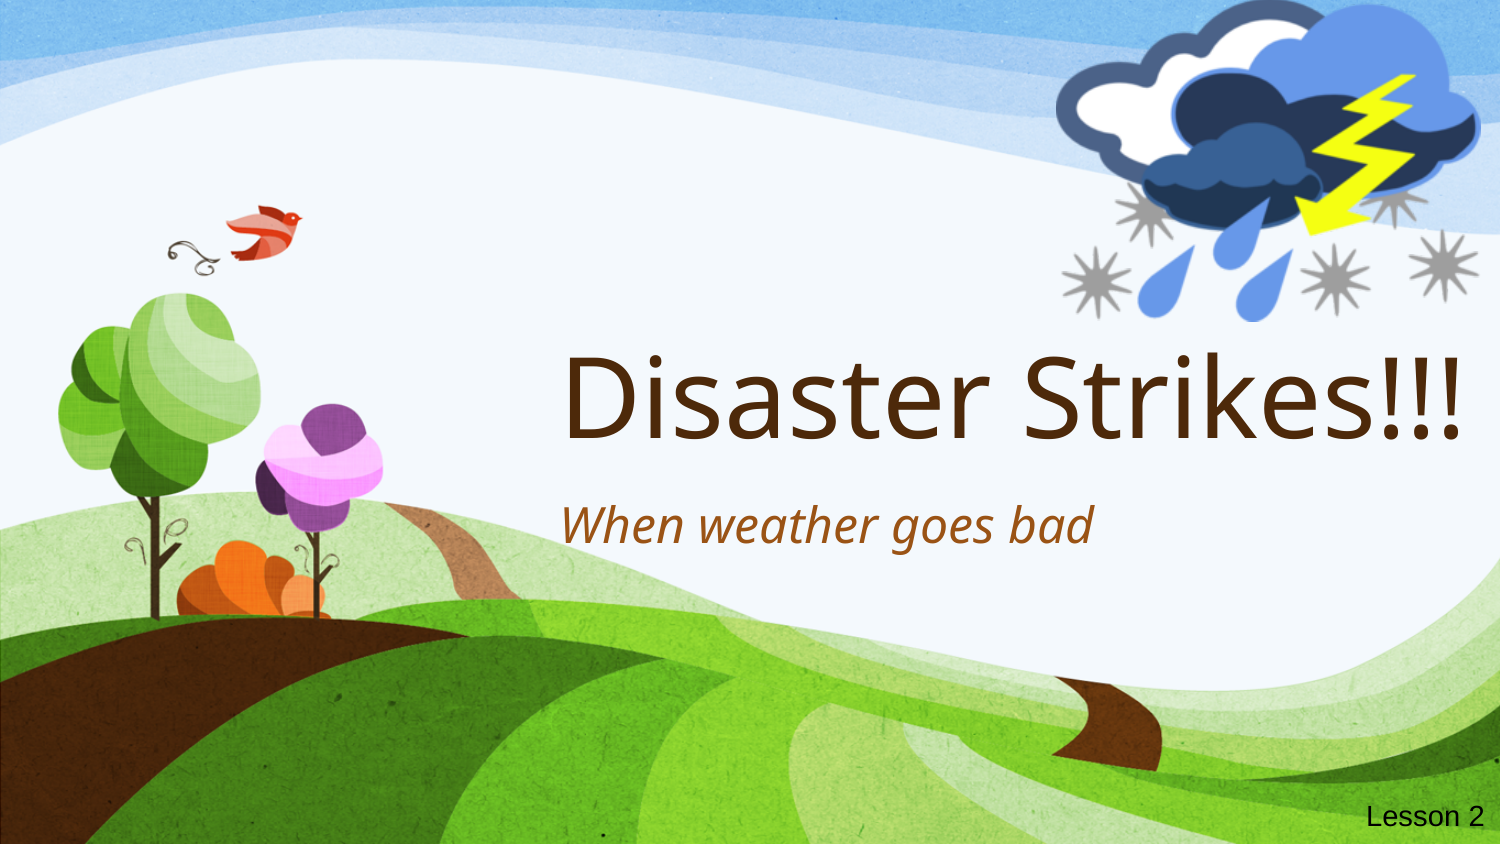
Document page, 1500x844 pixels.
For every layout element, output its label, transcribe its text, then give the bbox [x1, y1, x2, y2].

title Disaster Strikes!!! [544, 253, 1488, 479]
text_box Lesson 2 [1346, 782, 1500, 844]
subtitle When weather goes bad [544, 478, 1389, 591]
picture [0, 0, 1500, 844]
